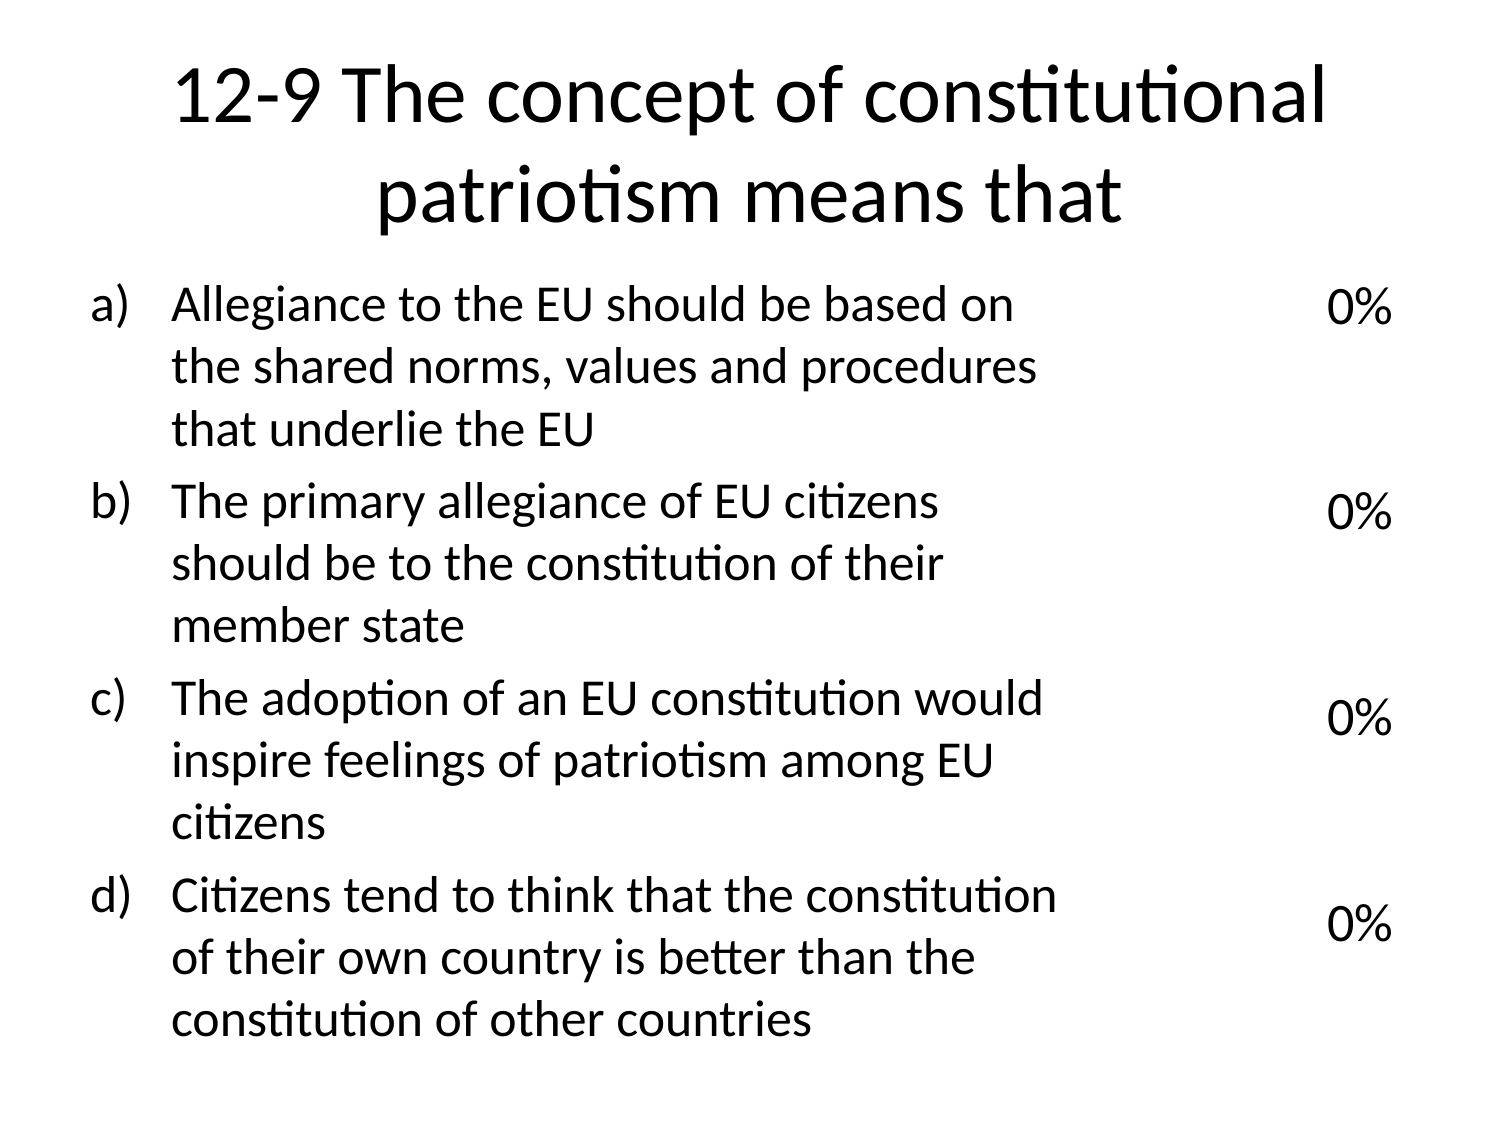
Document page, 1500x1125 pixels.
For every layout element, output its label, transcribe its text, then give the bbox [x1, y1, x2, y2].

list Allegiance to the EU should be based on the shared norms, values and procedures that underlie the EU The primary allegiance of EU citizens should be to the constitution of their member state The adoption of an EU constitution would inspire feelings of patriotism among EU citizens Citizens tend to think that the constitution of their own country is better than the constitution of other countries [74, 262, 1076, 1076]
list 0% 0% 0% 0% [1124, 262, 1409, 1006]
title 12-9 The concept of constitutional patriotism means that [74, 31, 1426, 247]
